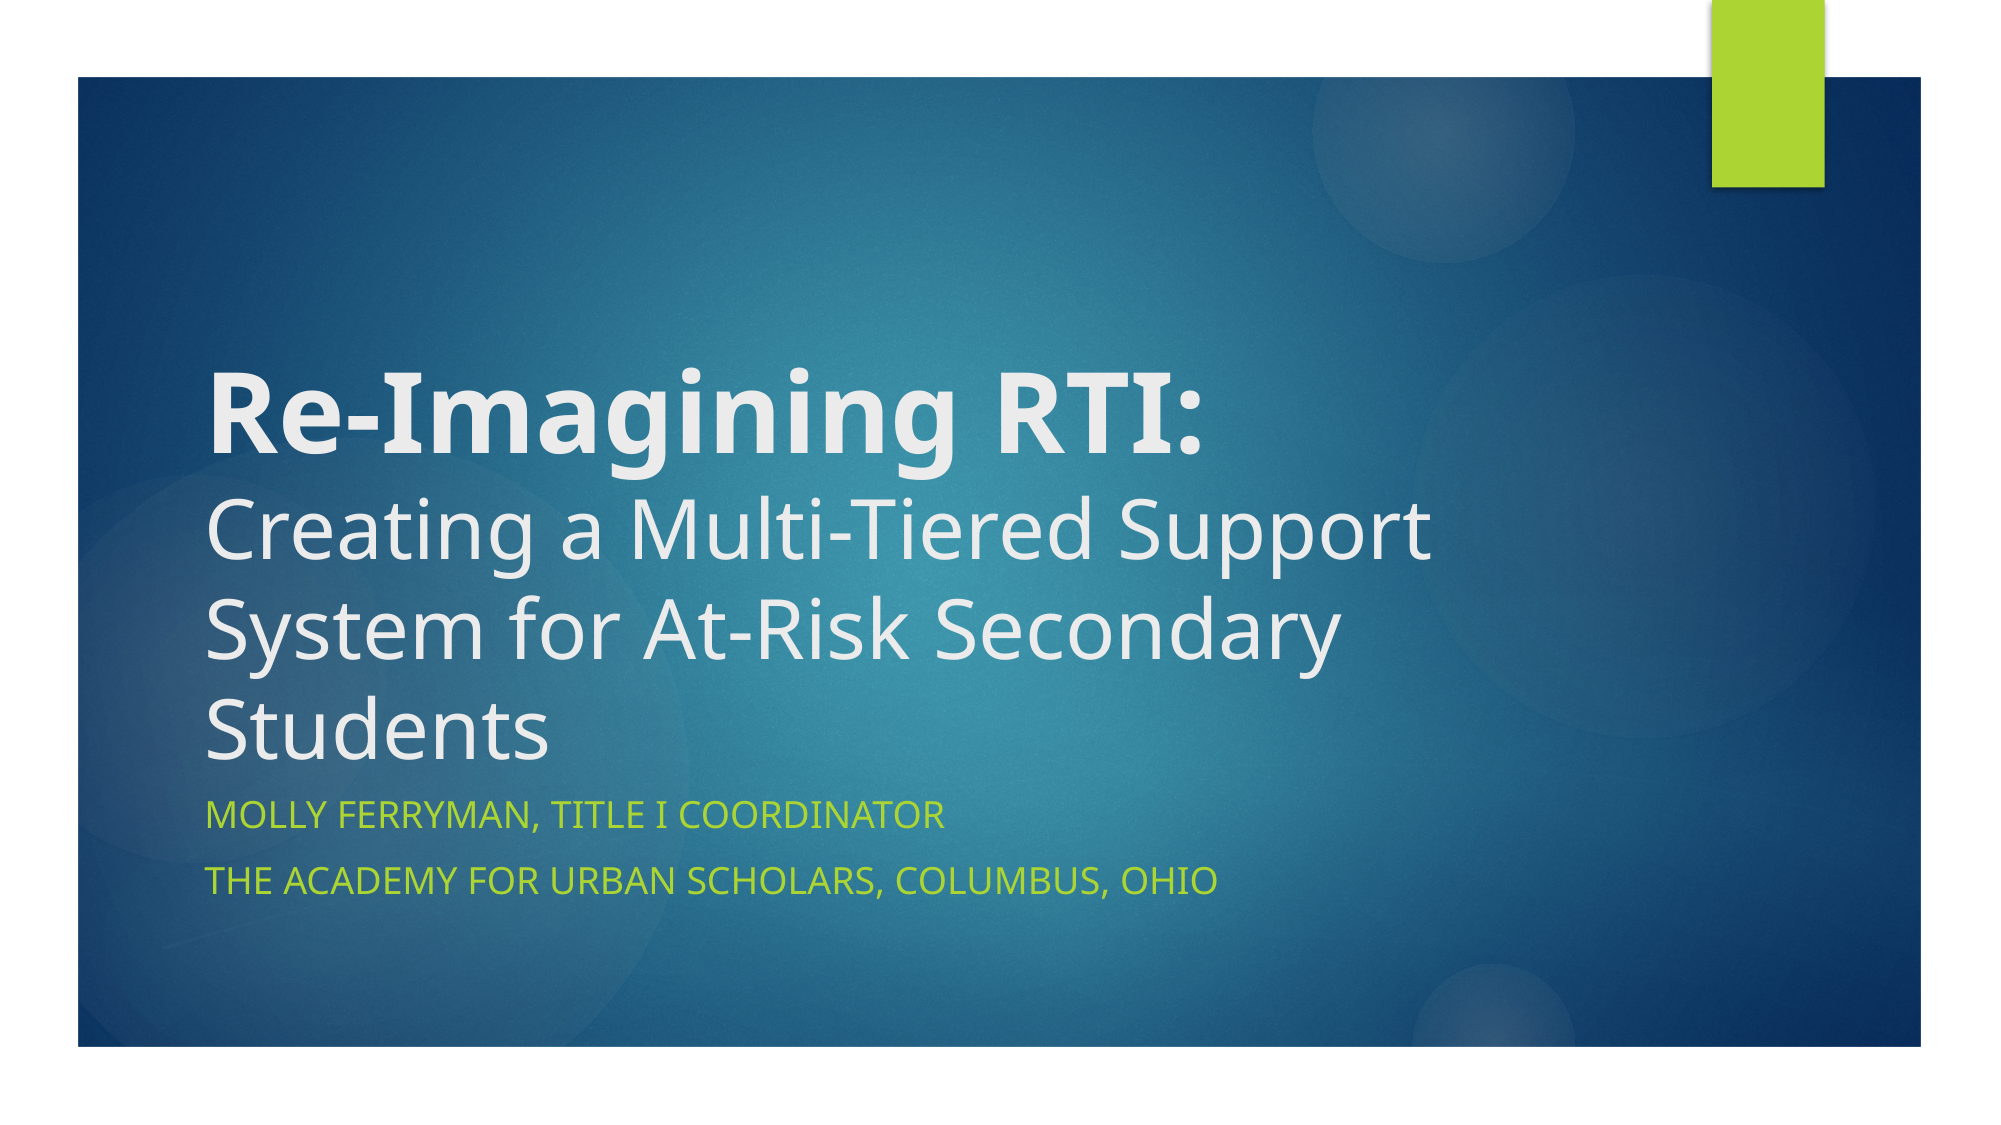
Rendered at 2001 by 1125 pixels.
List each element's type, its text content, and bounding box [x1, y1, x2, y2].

title Re-Imagining RTI: Creating a Multi-Tiered Support System for At-Risk Secondary Students [189, 344, 1638, 783]
subtitle Molly Ferryman, Title I Coordinator The Academy for Urban Scholars, Columbus, Ohio [189, 783, 1638, 925]
